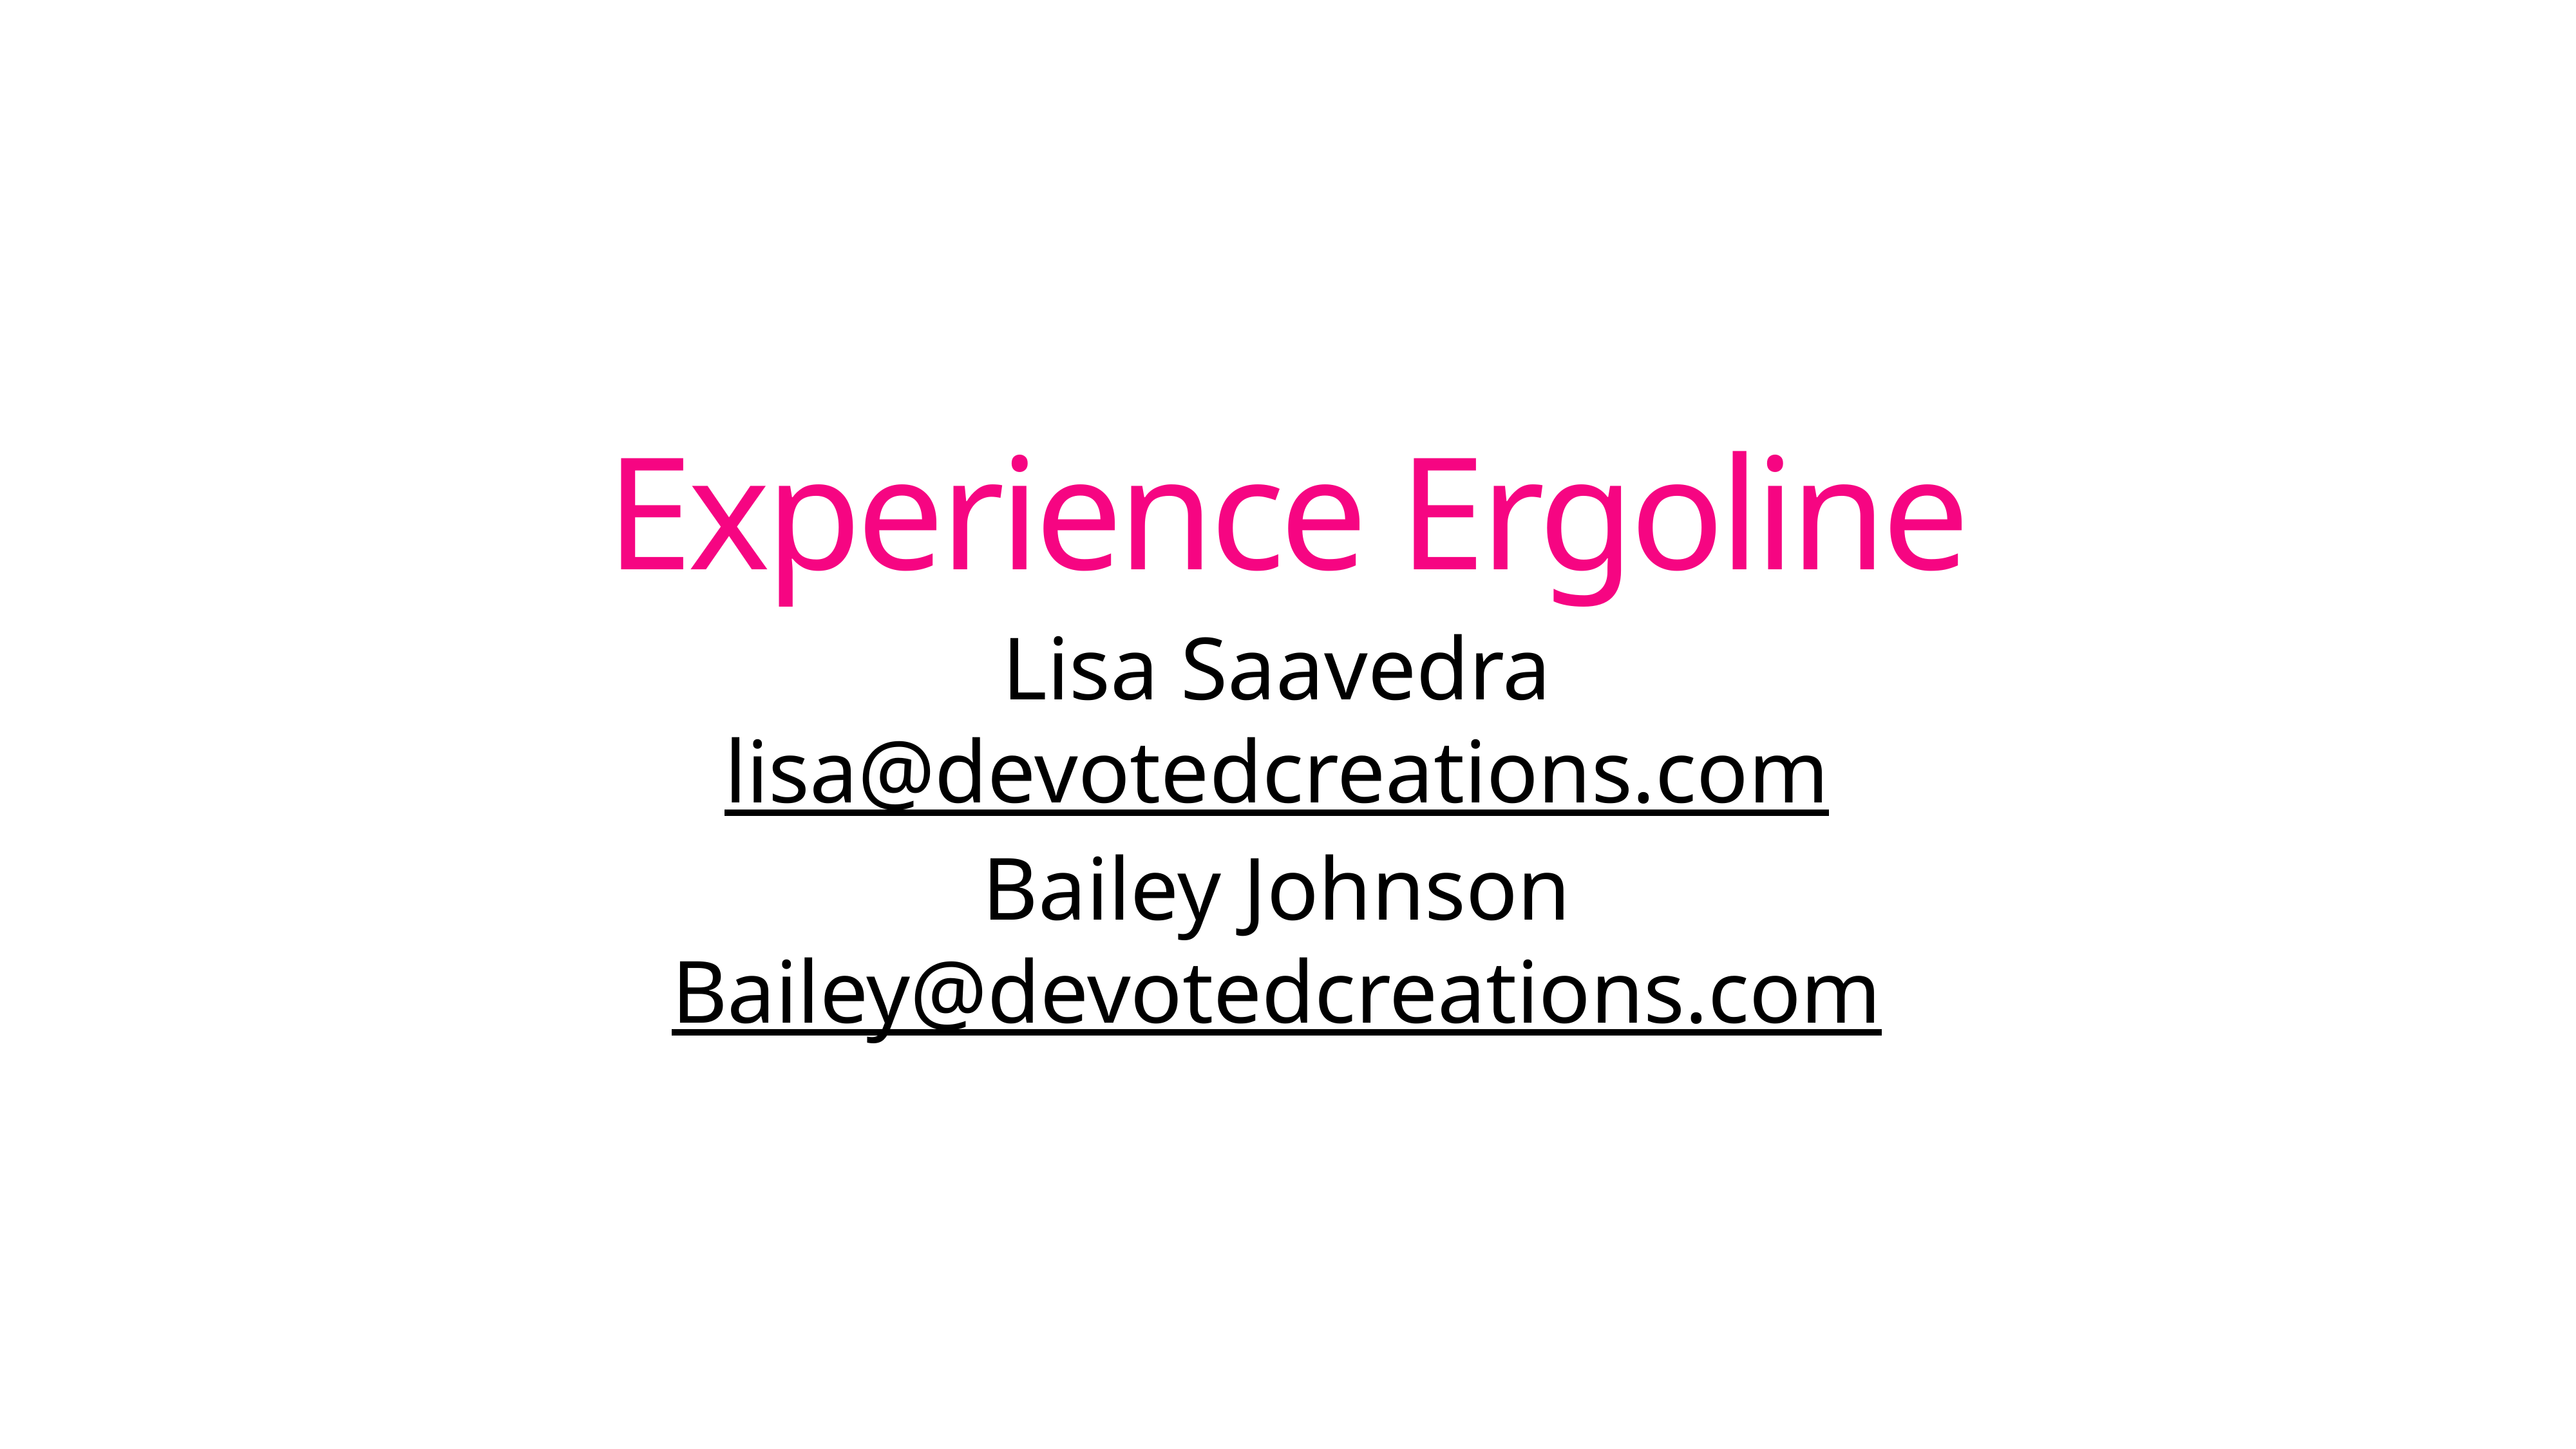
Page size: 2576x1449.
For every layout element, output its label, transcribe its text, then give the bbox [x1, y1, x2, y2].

title Experience Ergoline [133, 198, 2443, 608]
list Lisa Saavedra lisa@devotedcreations.com Bailey Johnson Bailey@devotedcreations.com [37, 608, 2539, 1152]
